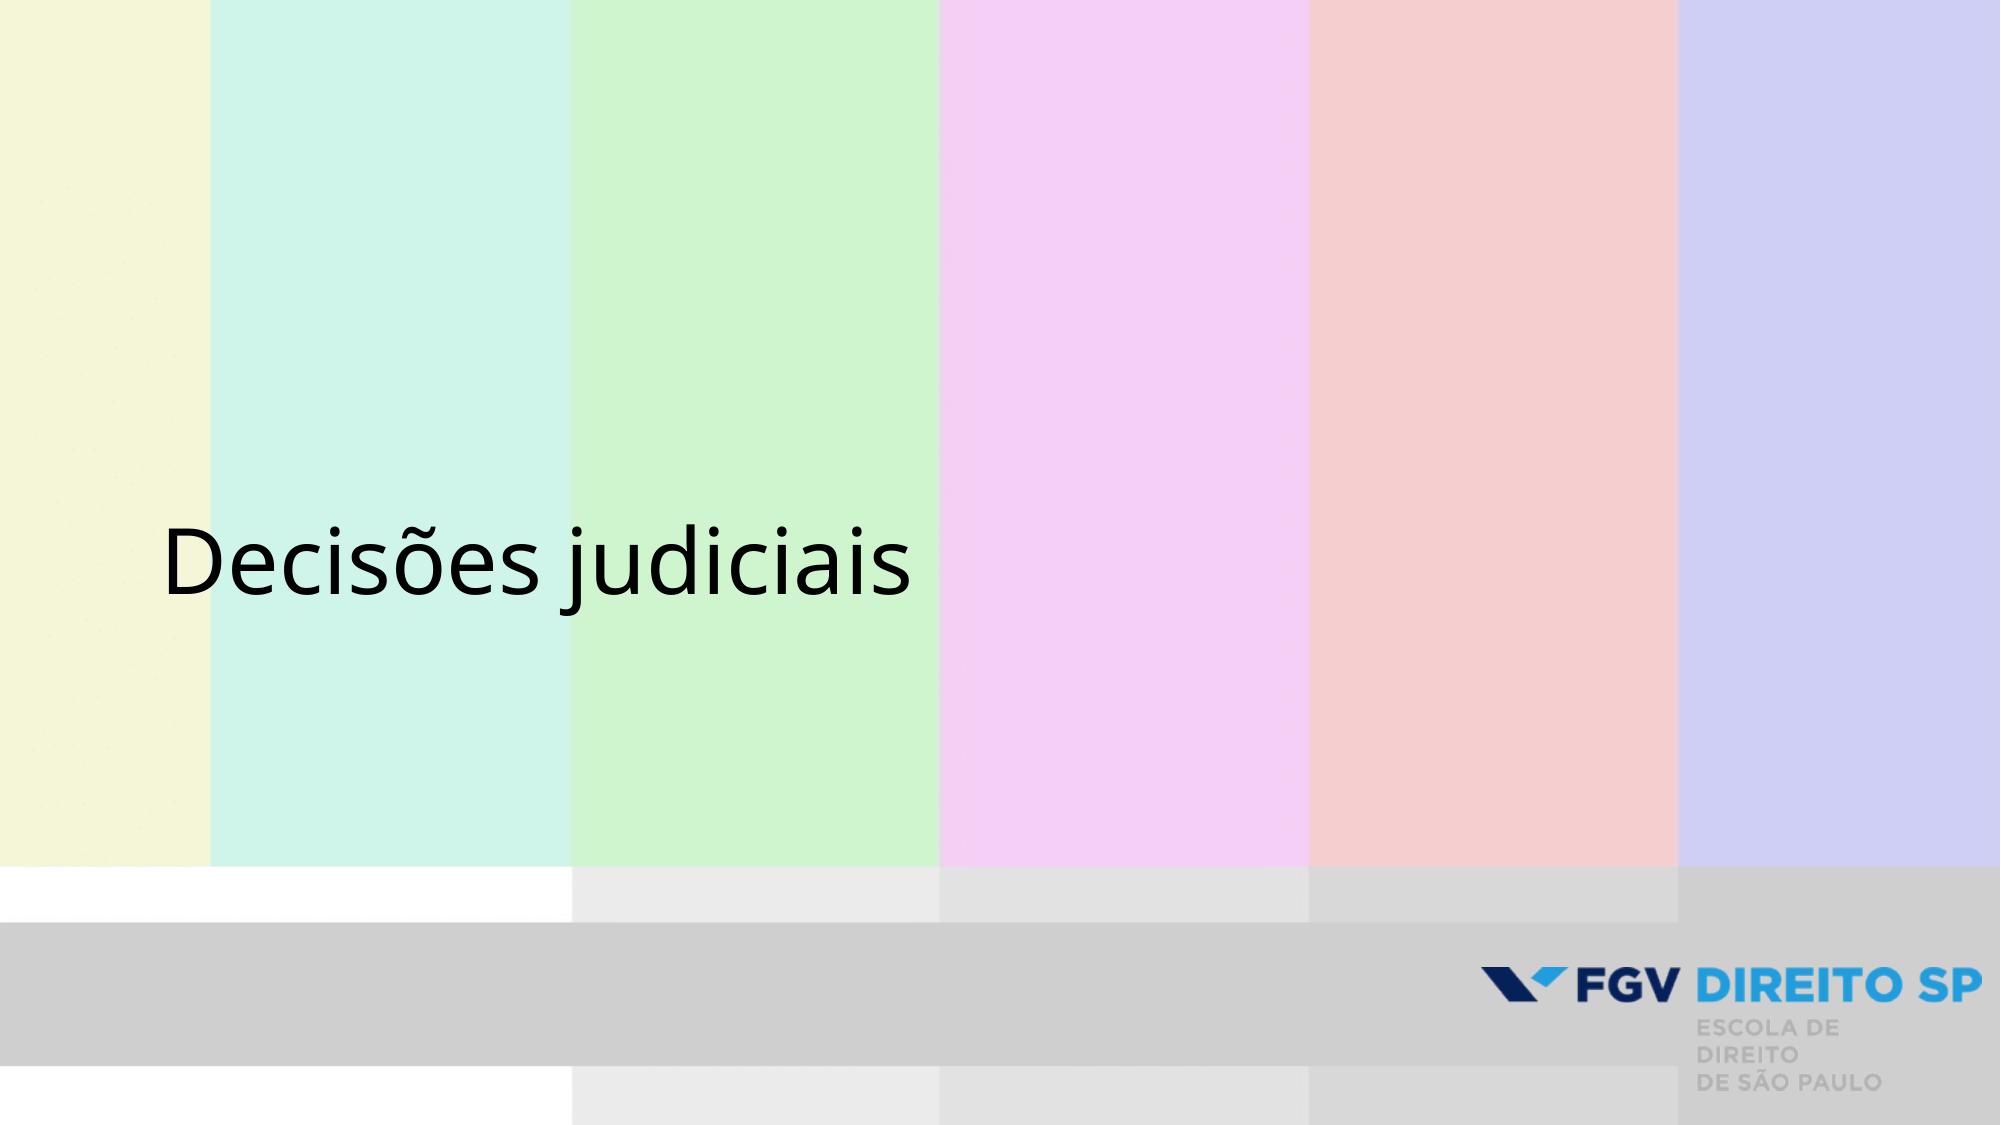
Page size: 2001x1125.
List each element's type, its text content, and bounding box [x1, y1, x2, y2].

title Decisões judiciais [145, 455, 1871, 674]
picture [1481, 967, 1982, 1091]
